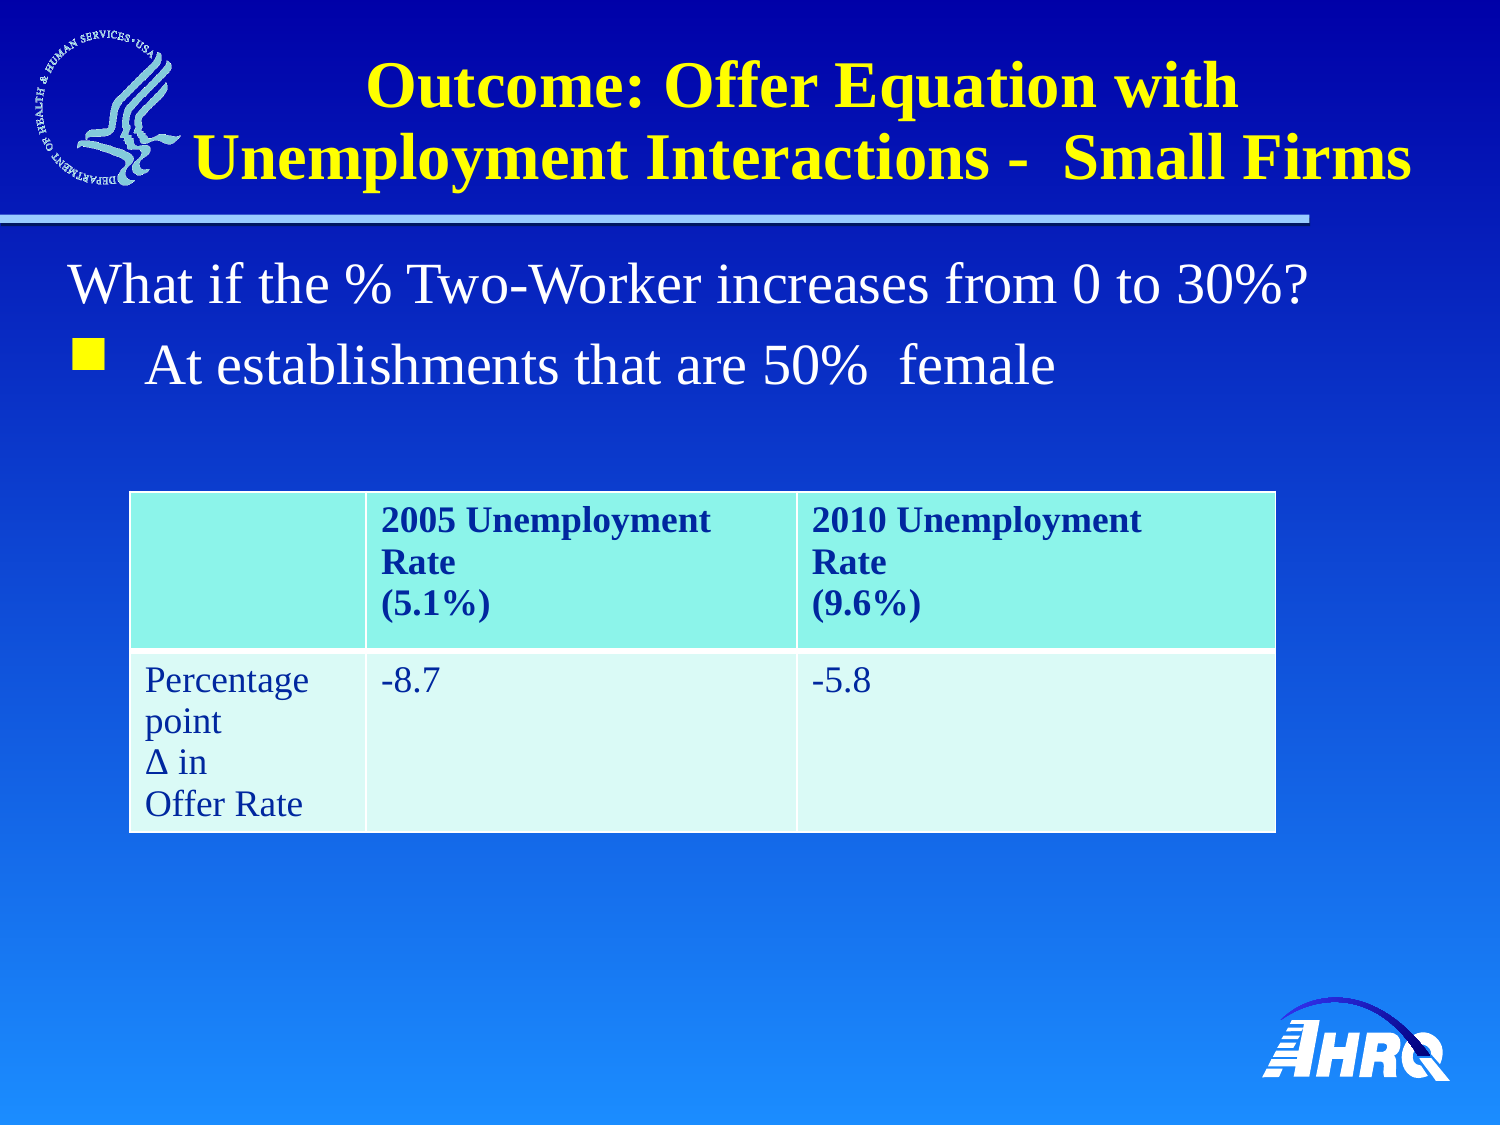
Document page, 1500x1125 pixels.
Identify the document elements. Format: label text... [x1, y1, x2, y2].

table_cell Percentage point Δ in Offer Rate [131, 654, 365, 831]
list What if the % Two-Worker increases from 0 to 30%? At establishments that are 50% female [52, 237, 1395, 498]
table_header 2010 Unemployment Rate (9.6%) [798, 493, 1275, 648]
table_cell -5.8 [798, 654, 1275, 831]
picture [16, 12, 196, 210]
table_cell -8.7 [367, 654, 796, 831]
table_header 2005 Unemployment Rate (5.1%) [367, 493, 796, 648]
table_header [131, 493, 365, 648]
title Outcome: Offer Equation with Unemployment Interactions - Small Firms [147, 0, 1460, 202]
